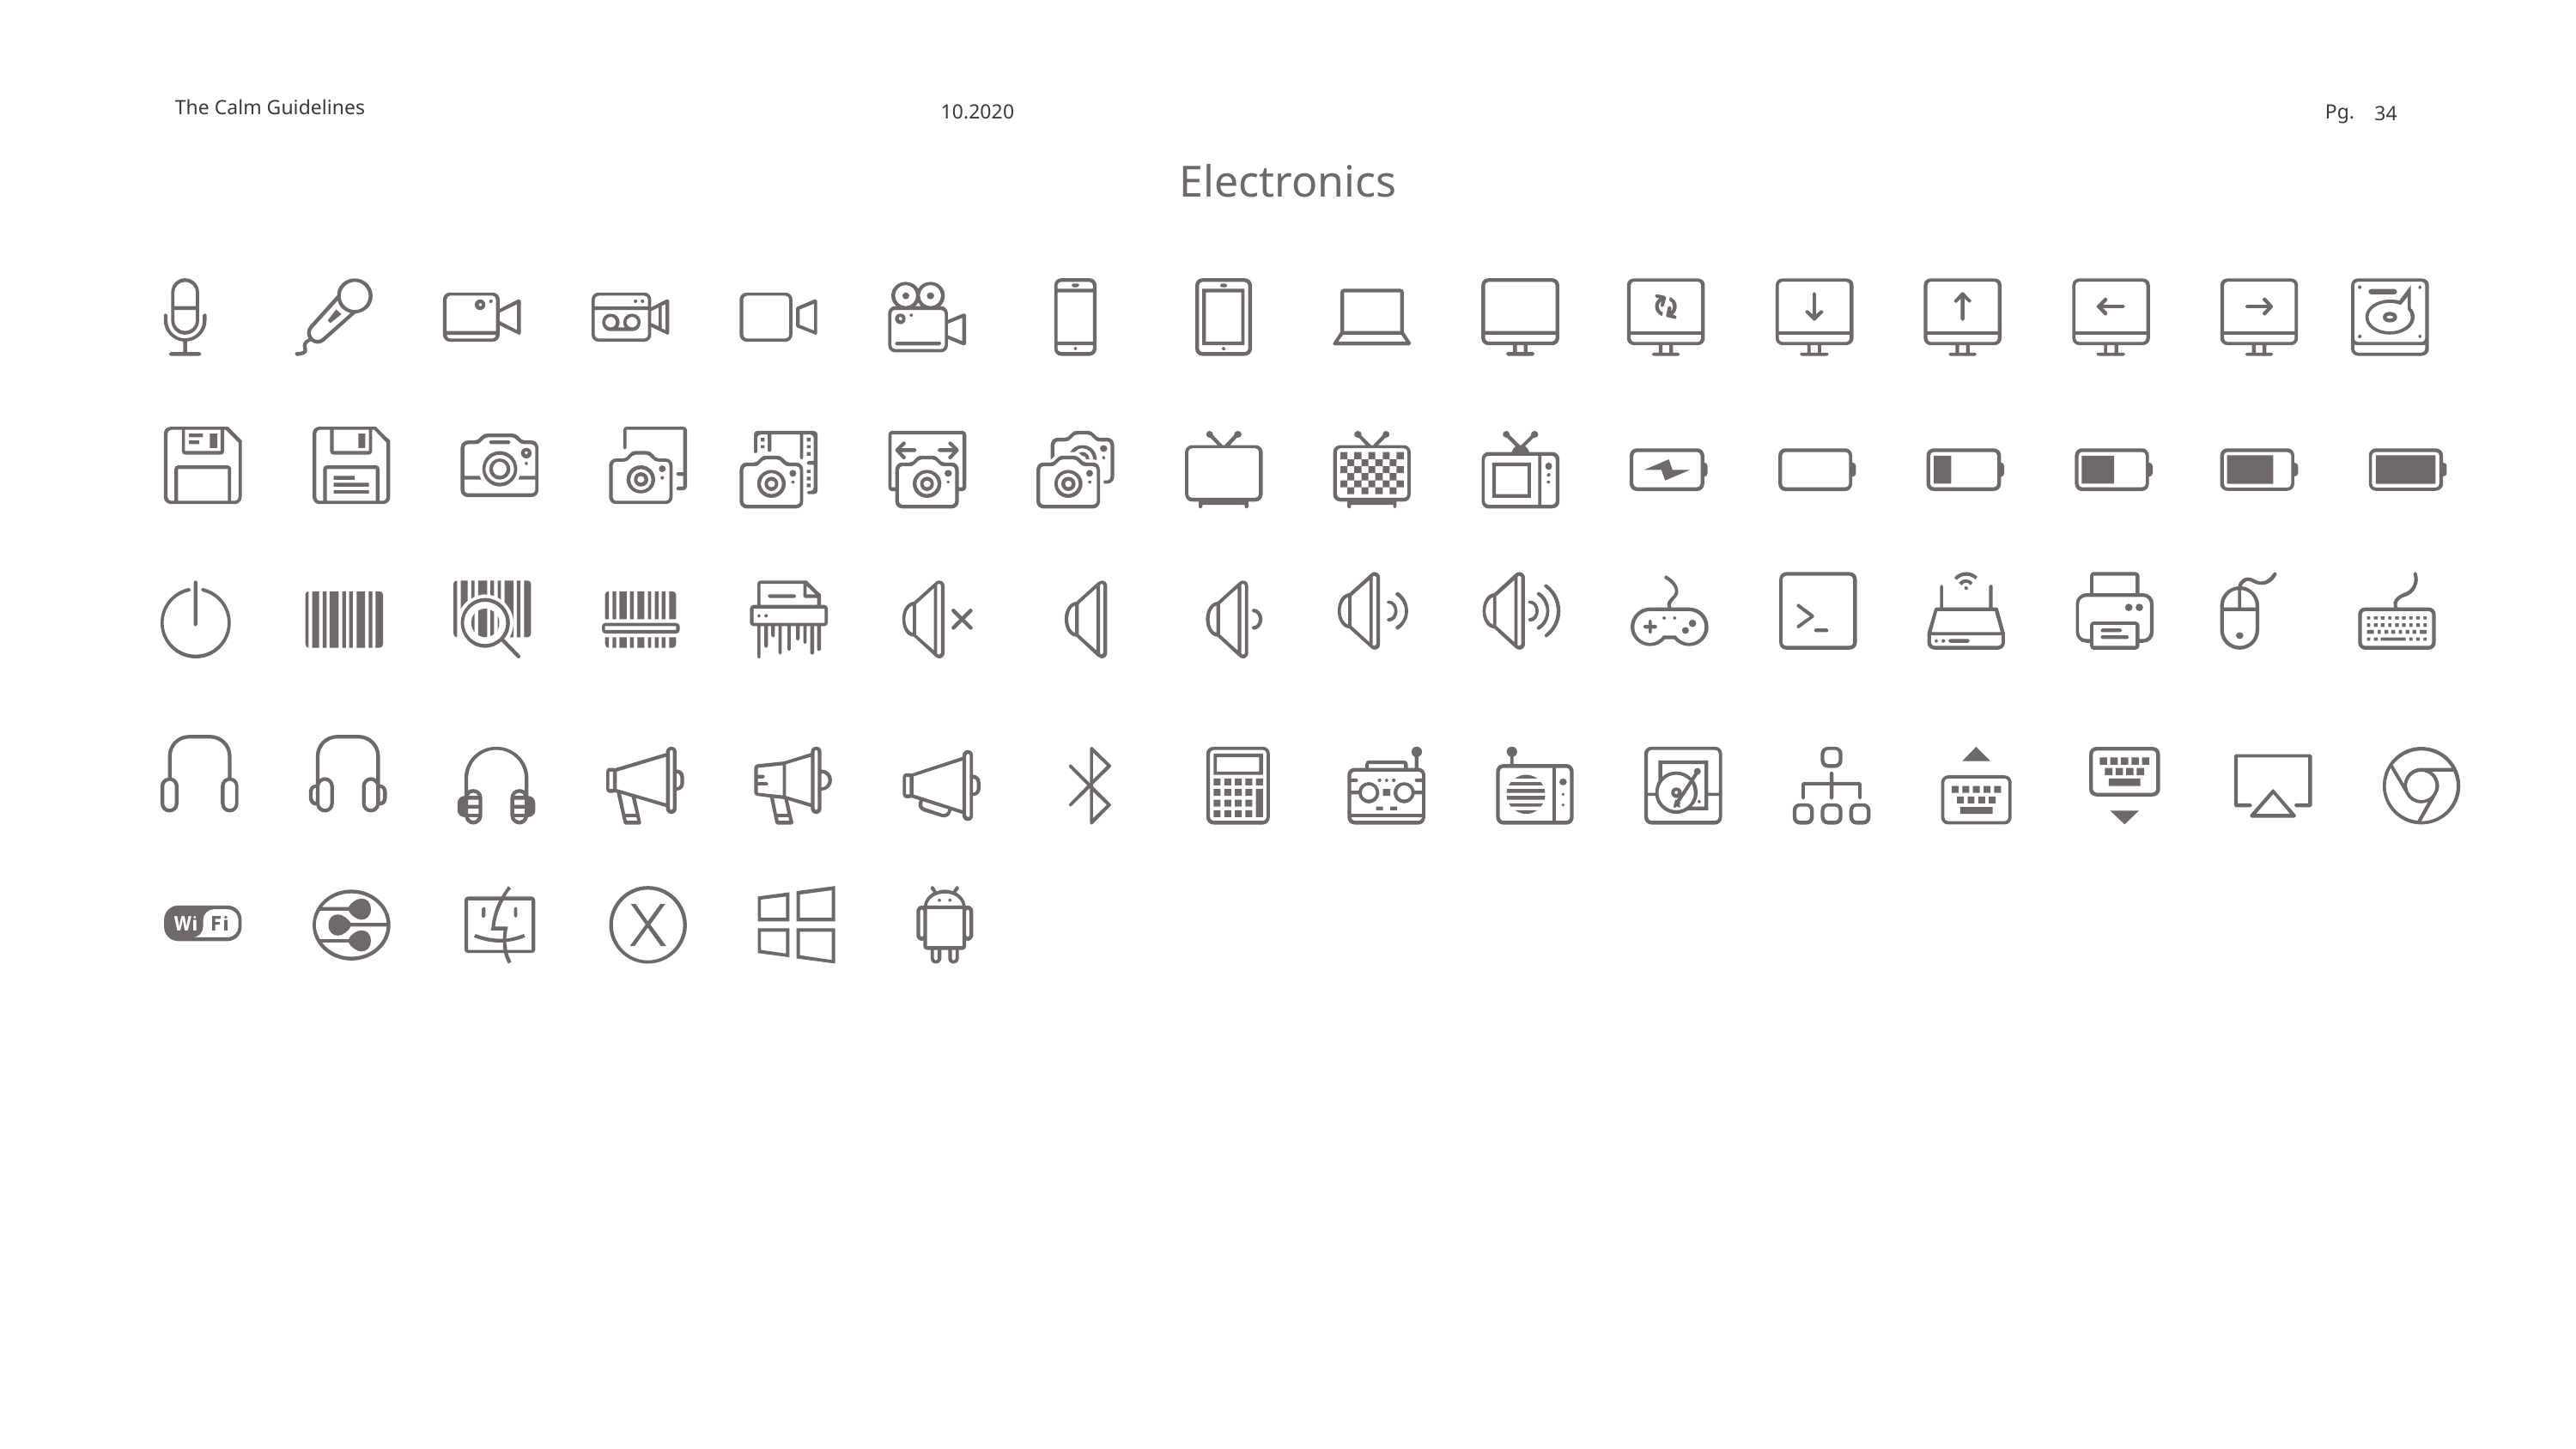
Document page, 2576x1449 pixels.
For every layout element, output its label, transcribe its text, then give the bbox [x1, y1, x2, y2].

text_box [464, 886, 536, 964]
text_box [516, 580, 521, 638]
text_box [602, 622, 680, 634]
text_box [1185, 430, 1263, 509]
text_box [1953, 572, 1978, 580]
text_box [312, 591, 319, 648]
text_box [313, 889, 391, 961]
text_box [951, 609, 973, 630]
text_box [754, 430, 818, 494]
text_box [1064, 580, 1108, 659]
text_box [1482, 572, 1525, 650]
text_box [1481, 430, 1560, 509]
text_box [342, 591, 346, 648]
text_box Electronics [731, 67, 1845, 213]
text_box [1054, 278, 1097, 356]
text_box [2351, 278, 2429, 356]
text_box [669, 591, 677, 620]
text_box [605, 637, 610, 648]
text_box [1496, 746, 1574, 825]
text_box [757, 928, 790, 958]
text_box [754, 746, 833, 825]
text_box [637, 591, 645, 620]
text_box [460, 580, 468, 609]
text_box [1779, 572, 1857, 650]
text_box [1481, 278, 1559, 356]
text_box [164, 905, 242, 942]
text_box [591, 292, 670, 343]
text_box [497, 580, 501, 600]
text_box [471, 580, 475, 599]
text_box [1333, 430, 1411, 509]
text_box [623, 427, 688, 491]
text_box [504, 580, 514, 638]
text_box [796, 886, 835, 922]
text_box [2368, 448, 2447, 491]
text_box [368, 591, 373, 648]
text_box [661, 591, 666, 620]
text_box [1068, 746, 1111, 825]
text_box [160, 587, 231, 659]
text_box [654, 637, 659, 648]
text_box [1206, 746, 1270, 825]
text_box [609, 886, 687, 964]
text_box [1050, 430, 1115, 484]
text_box [2089, 747, 2160, 797]
text_box [1959, 579, 1973, 585]
text_box [2072, 278, 2150, 356]
text_box [629, 637, 635, 648]
text_box [1962, 747, 1991, 761]
text_box [1544, 584, 1561, 638]
text_box [349, 591, 353, 648]
text_box [524, 580, 532, 638]
text_box [796, 928, 835, 964]
text_box [612, 591, 617, 620]
text_box [375, 591, 384, 648]
text_box [750, 580, 829, 659]
text_box [2220, 448, 2299, 491]
text_box [308, 735, 387, 813]
text_box [1849, 803, 1871, 825]
text_box [654, 591, 659, 620]
text_box [171, 278, 199, 335]
text_box [902, 749, 981, 822]
text_box [2250, 789, 2296, 818]
text_box [1626, 278, 1705, 356]
text_box [1923, 278, 2002, 356]
text_box [2382, 747, 2461, 825]
text_box [163, 313, 207, 356]
text_box [193, 580, 197, 627]
text_box [1778, 448, 1856, 492]
text_box [916, 886, 974, 964]
text_box [888, 282, 967, 353]
text_box [1792, 803, 1814, 825]
text_box [1347, 746, 1425, 825]
text_box [160, 735, 239, 813]
text_box [329, 591, 339, 648]
text_box [453, 580, 458, 638]
text_box [1629, 448, 1708, 492]
text_box [1643, 746, 1722, 825]
text_box [460, 433, 539, 498]
text_box [1337, 572, 1381, 650]
text_box [647, 591, 652, 620]
text_box [888, 430, 967, 509]
text_box [1195, 278, 1253, 356]
text_box [442, 292, 521, 343]
text_box [1395, 591, 1408, 630]
text_box [2110, 810, 2139, 825]
text_box [647, 637, 652, 648]
text_box [612, 637, 617, 648]
text_box [902, 580, 945, 659]
text_box [757, 892, 790, 922]
text_box [2075, 448, 2154, 492]
text_box [295, 278, 373, 356]
text_box [1036, 455, 1101, 509]
text_box [1926, 448, 2005, 492]
text_box [1387, 600, 1398, 622]
text_box [460, 597, 521, 659]
text_box [2358, 572, 2436, 650]
text_box [1333, 288, 1411, 346]
text_box [619, 637, 627, 648]
text_box [796, 299, 817, 336]
text_box [313, 427, 391, 505]
text_box [477, 580, 488, 596]
text_box [609, 451, 673, 505]
text_box [629, 591, 635, 620]
text_box [661, 637, 666, 648]
text_box [1941, 775, 2012, 825]
text_box [457, 746, 536, 825]
text_box [1927, 585, 2005, 650]
text_box [1251, 609, 1263, 630]
text_box [1820, 803, 1843, 825]
text_box [605, 591, 610, 620]
text_box [163, 427, 242, 505]
text_box [739, 292, 793, 343]
text_box [1775, 278, 1854, 356]
text_box [1528, 600, 1539, 622]
text_box [322, 591, 327, 648]
text_box [669, 637, 677, 648]
text_box [356, 591, 366, 648]
text_box [2220, 572, 2277, 650]
text_box [606, 746, 684, 825]
text_box [1631, 575, 1709, 646]
text_box [1206, 580, 1249, 659]
text_box [490, 580, 495, 597]
text_box [637, 637, 645, 648]
text_box [1536, 591, 1550, 630]
text_box [2233, 754, 2312, 808]
text_box [305, 591, 309, 648]
text_box [739, 455, 804, 509]
text_box [2075, 572, 2154, 650]
text_box [619, 591, 627, 620]
text_box [2220, 278, 2299, 356]
text_box [1801, 771, 1862, 800]
text_box [1820, 746, 1843, 768]
